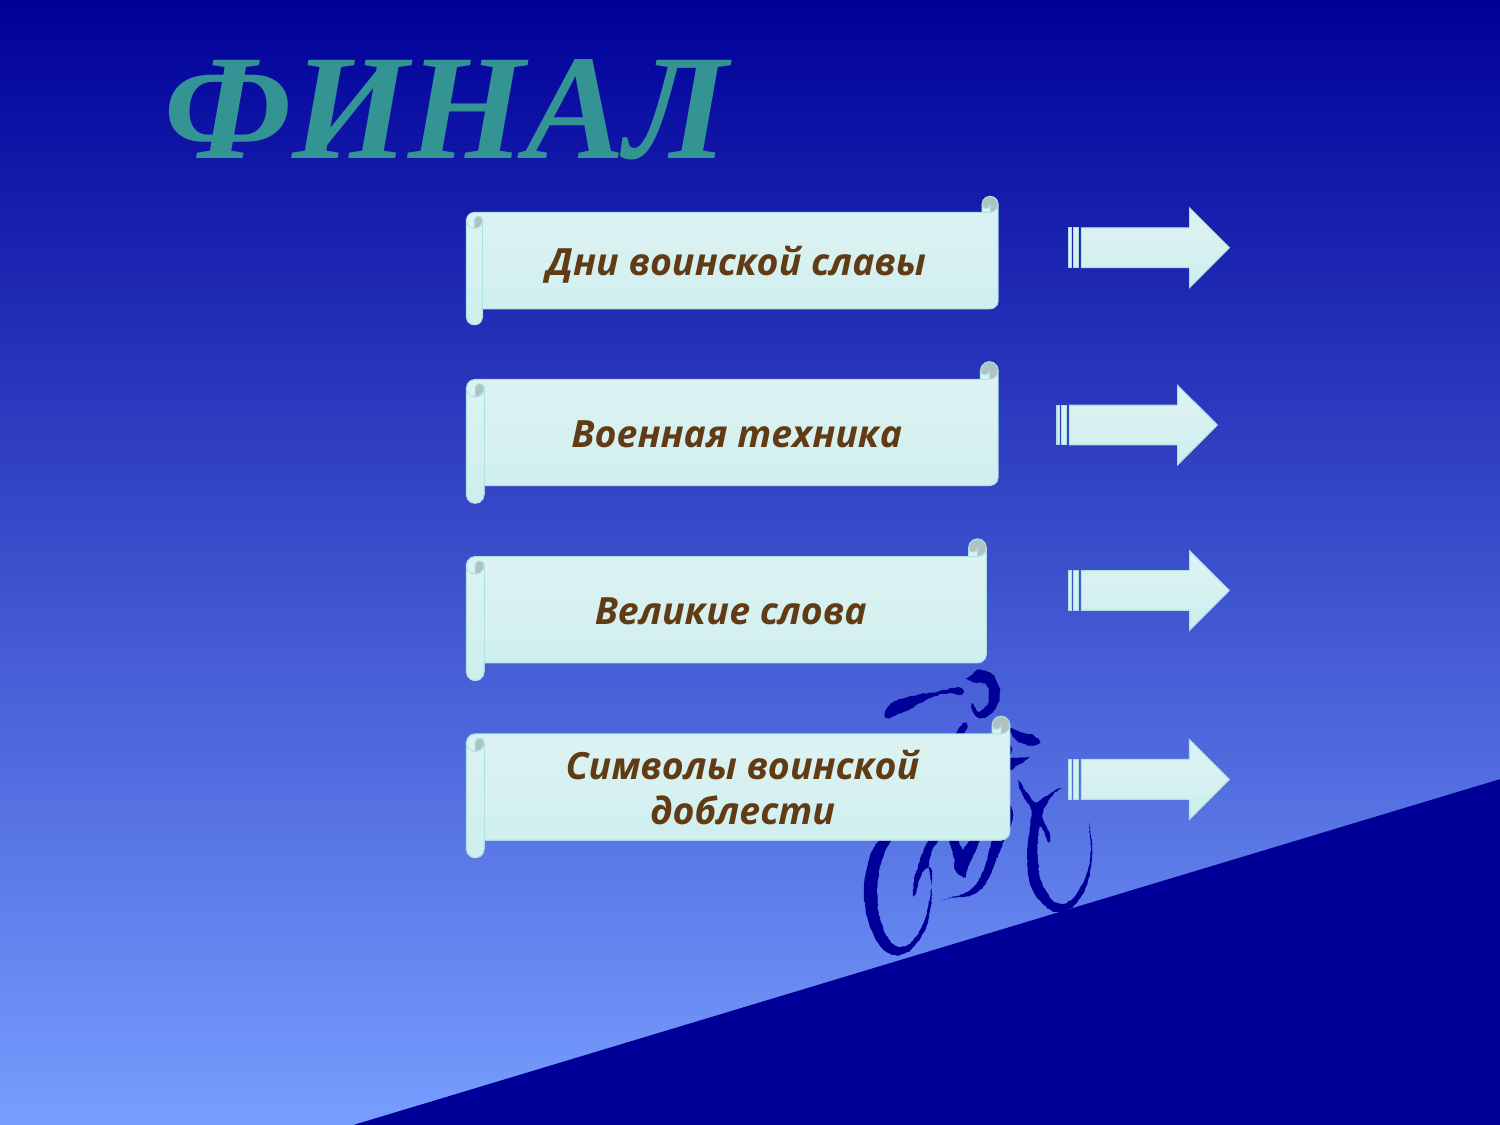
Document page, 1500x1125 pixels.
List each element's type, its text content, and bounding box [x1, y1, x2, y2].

text_box [1056, 405, 1060, 445]
text_box [1068, 227, 1072, 268]
text_box Символы воинской доблести [465, 715, 1011, 859]
text_box [1080, 206, 1231, 289]
text_box [1068, 384, 1219, 467]
text_box [1068, 759, 1072, 800]
text_box Военная техника [465, 361, 999, 504]
text_box Великие слова [465, 538, 987, 682]
text_box [1073, 227, 1079, 268]
text_box [1068, 570, 1072, 611]
text_box [1073, 759, 1079, 800]
text_box [1073, 570, 1079, 611]
text_box [1080, 738, 1231, 821]
text_box [1061, 405, 1067, 445]
text_box [1080, 549, 1231, 632]
text_box Дни воинской славы [465, 195, 999, 326]
title ФИНАЛ [149, 0, 1500, 197]
